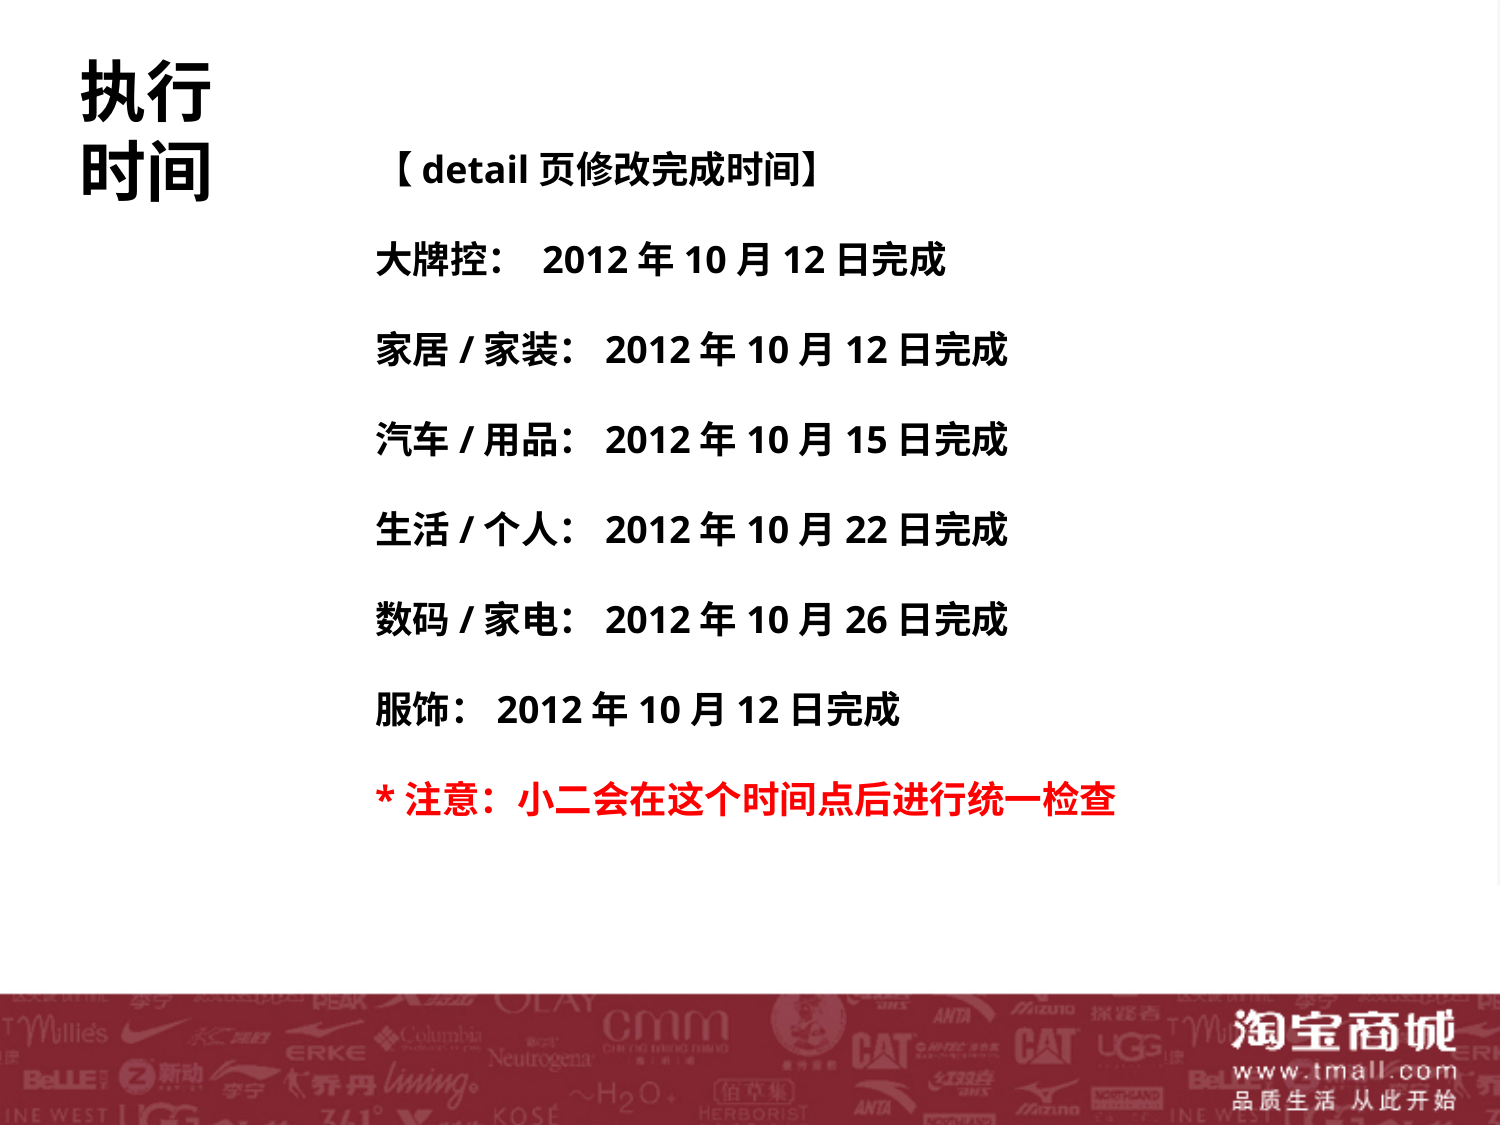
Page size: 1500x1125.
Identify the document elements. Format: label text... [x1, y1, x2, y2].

text_box 【detail页修改完成时间】 大牌控： 2012年10月12日完成 家居/家装：2012年10月12日完成 汽车/用品：2012年10月15日完成 生活/个人：2012年10月22日完成 数码/家电：2012年10月26日完成 服饰：2012年10月12日完成 *注意：小二会在这个时间点后进行统一检查 [360, 93, 1223, 829]
text_box 执行时间 [64, 42, 266, 218]
picture [0, 0, 1500, 1125]
